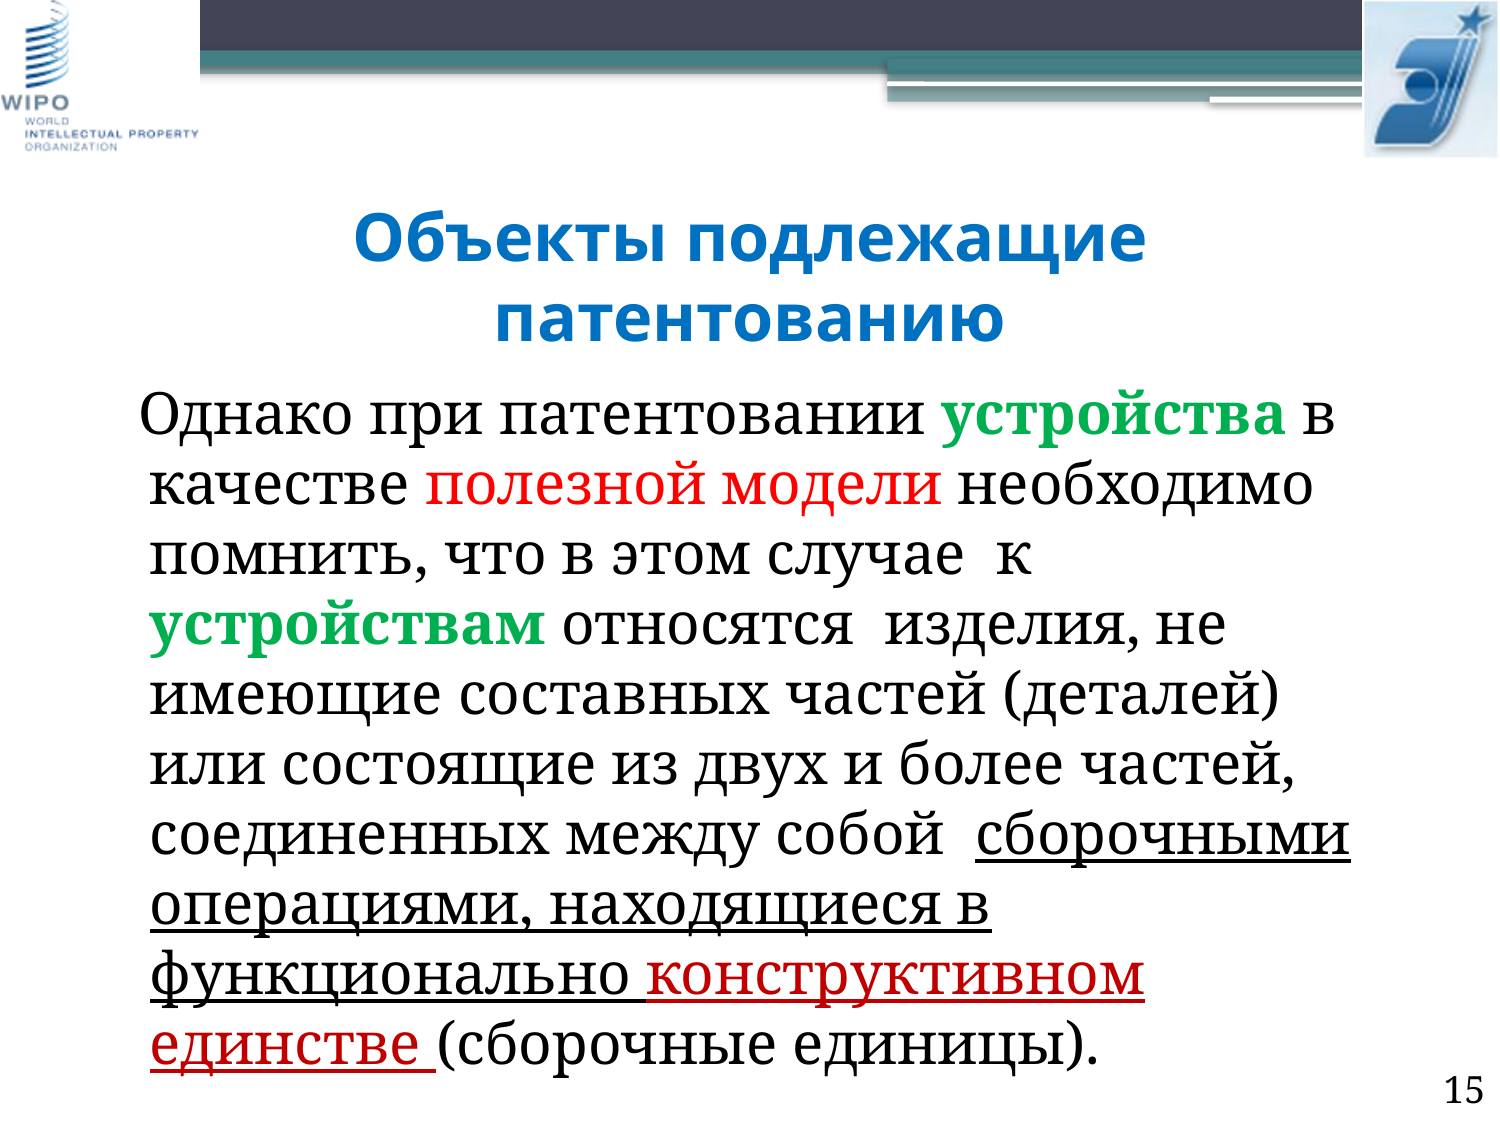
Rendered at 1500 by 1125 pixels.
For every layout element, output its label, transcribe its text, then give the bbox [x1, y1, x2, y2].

list Однако при патентовании устройства в качестве полезной модели необходимо помнить, что в этом случае к устройствам относятся изделия, не имеющие составных частей (деталей) или состоящие из двух и более частей, соединенных между собой сборочными операциями, находящиеся в функционально конструктивном единстве (сборочные единицы). [75, 368, 1425, 1079]
slide_number 15 [1374, 1065, 1500, 1125]
picture [1362, 0, 1500, 161]
title Объекты подлежащие патентованию [75, 187, 1425, 363]
picture [0, 0, 200, 153]
